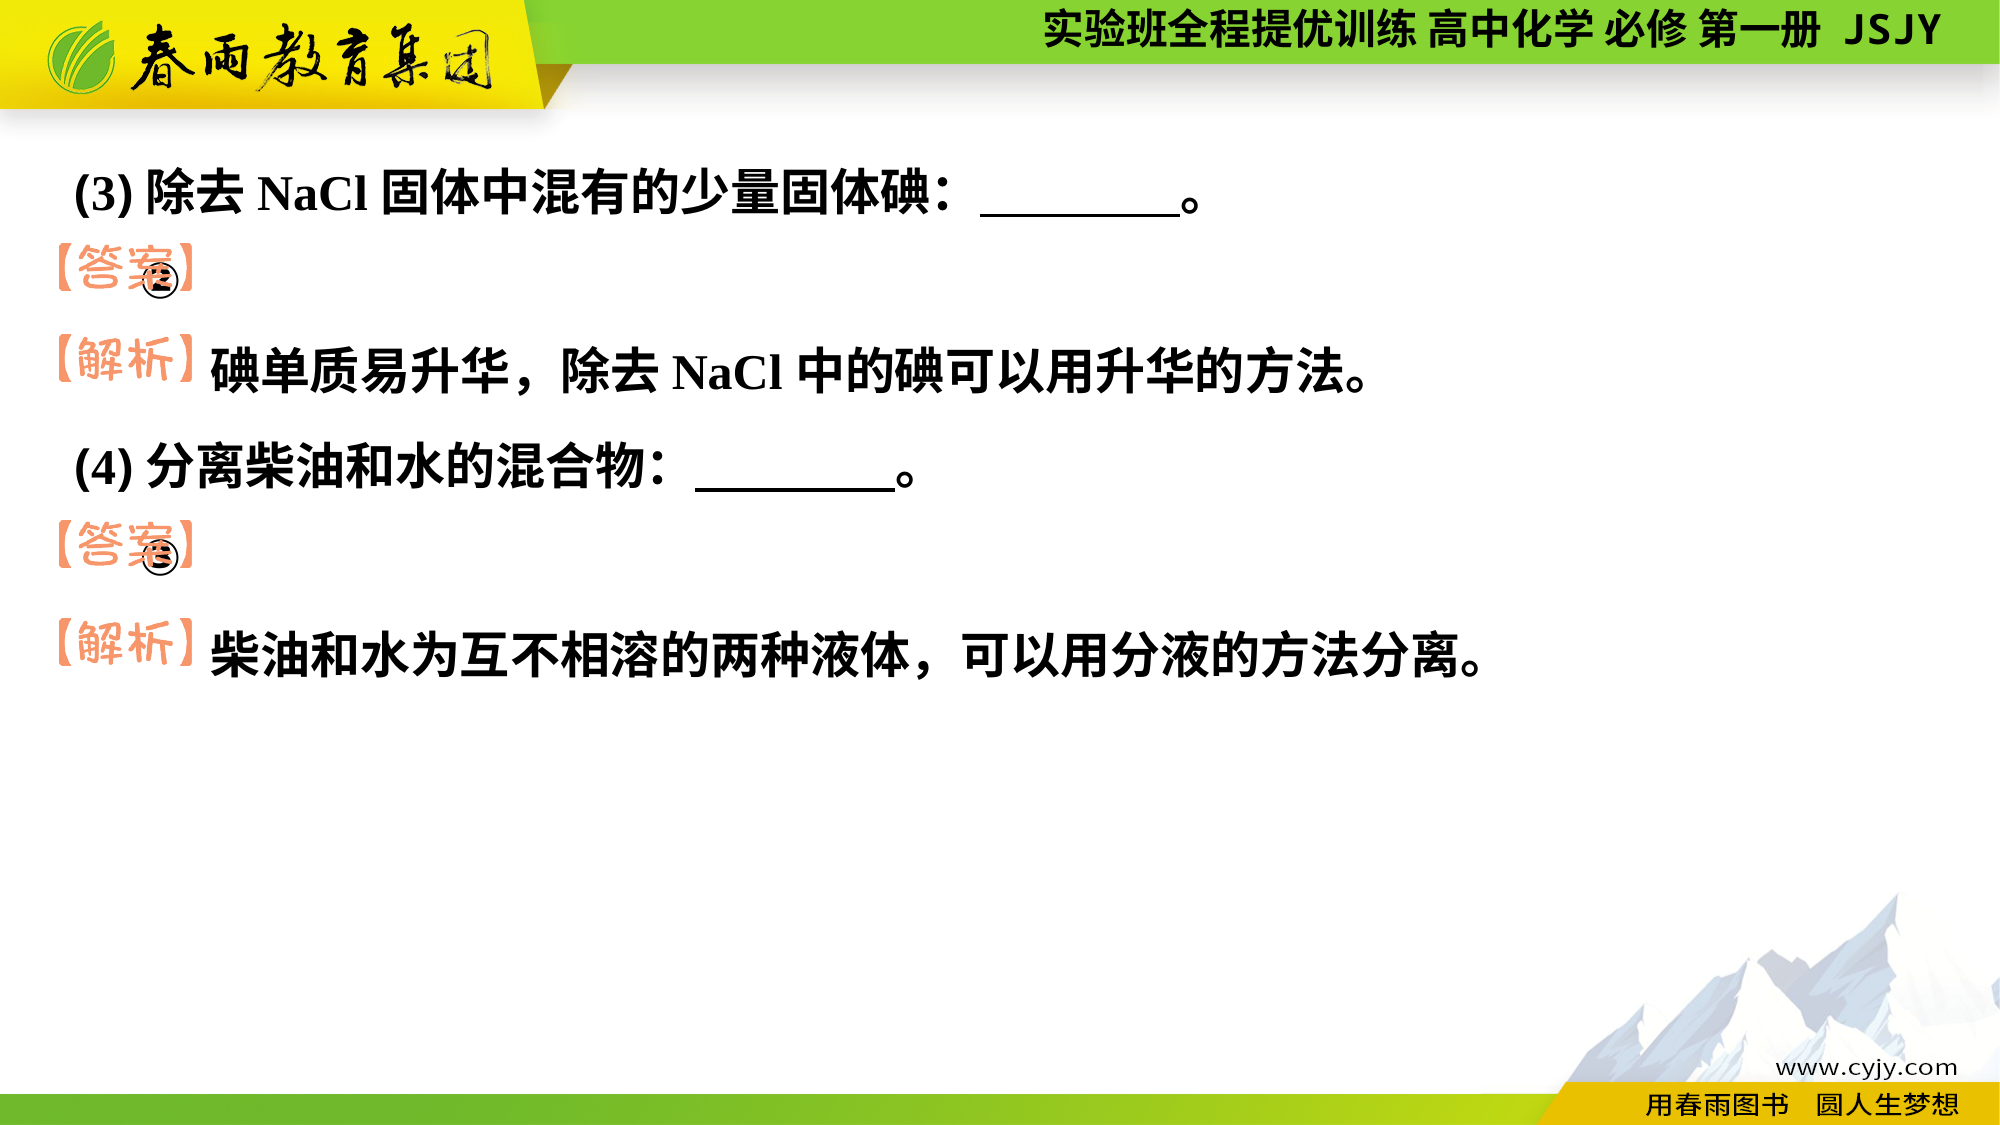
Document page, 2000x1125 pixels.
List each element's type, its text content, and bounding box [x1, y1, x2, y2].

text_box ③ [59, 488, 1944, 586]
text_box (4)分离柴油和水的混合物： 。 [59, 397, 1944, 488]
text_box 柴油和水为互不相溶的两种液体，可以用分液的方法分离。 [59, 586, 1944, 692]
text_box ② [59, 210, 1944, 302]
text_box 碘单质易升华，除去NaCl中的碘可以用升华的方法。 [59, 302, 1944, 397]
list (3)除去NaCl固体中混有的少量固体碘： 。 [59, 122, 1944, 210]
picture [0, 0, 2000, 1125]
